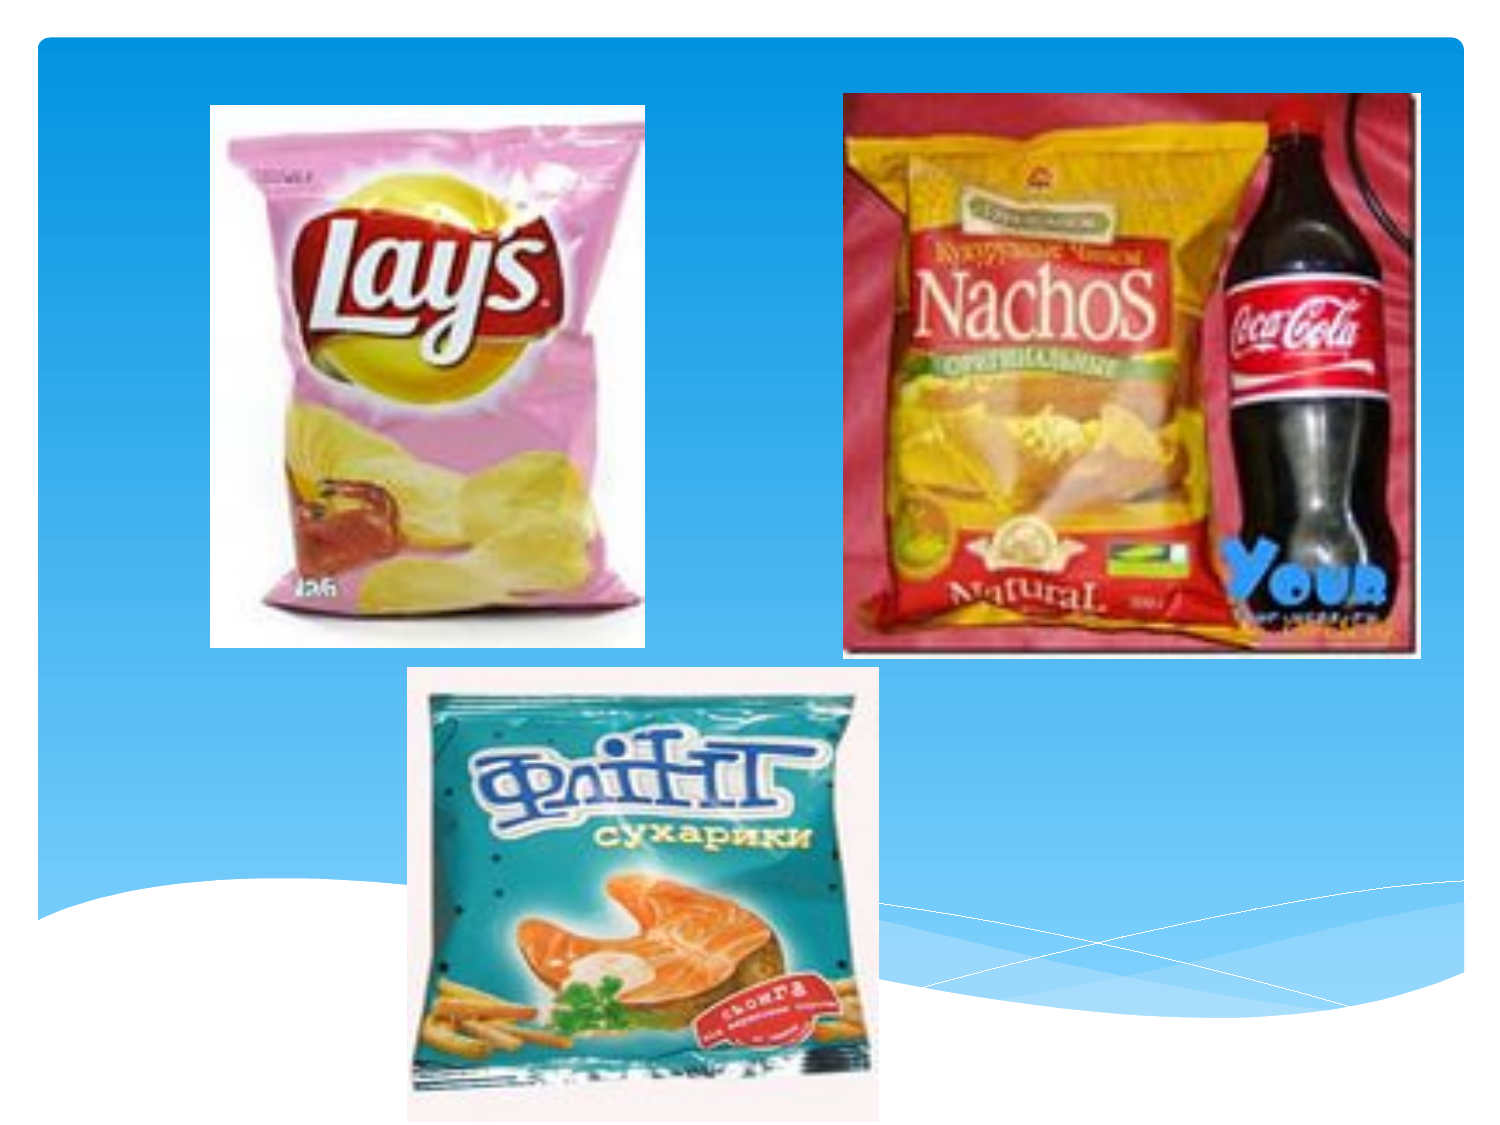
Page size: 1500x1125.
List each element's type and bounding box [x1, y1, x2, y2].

picture [406, 667, 880, 1122]
picture [210, 106, 645, 648]
picture [843, 94, 1421, 660]
